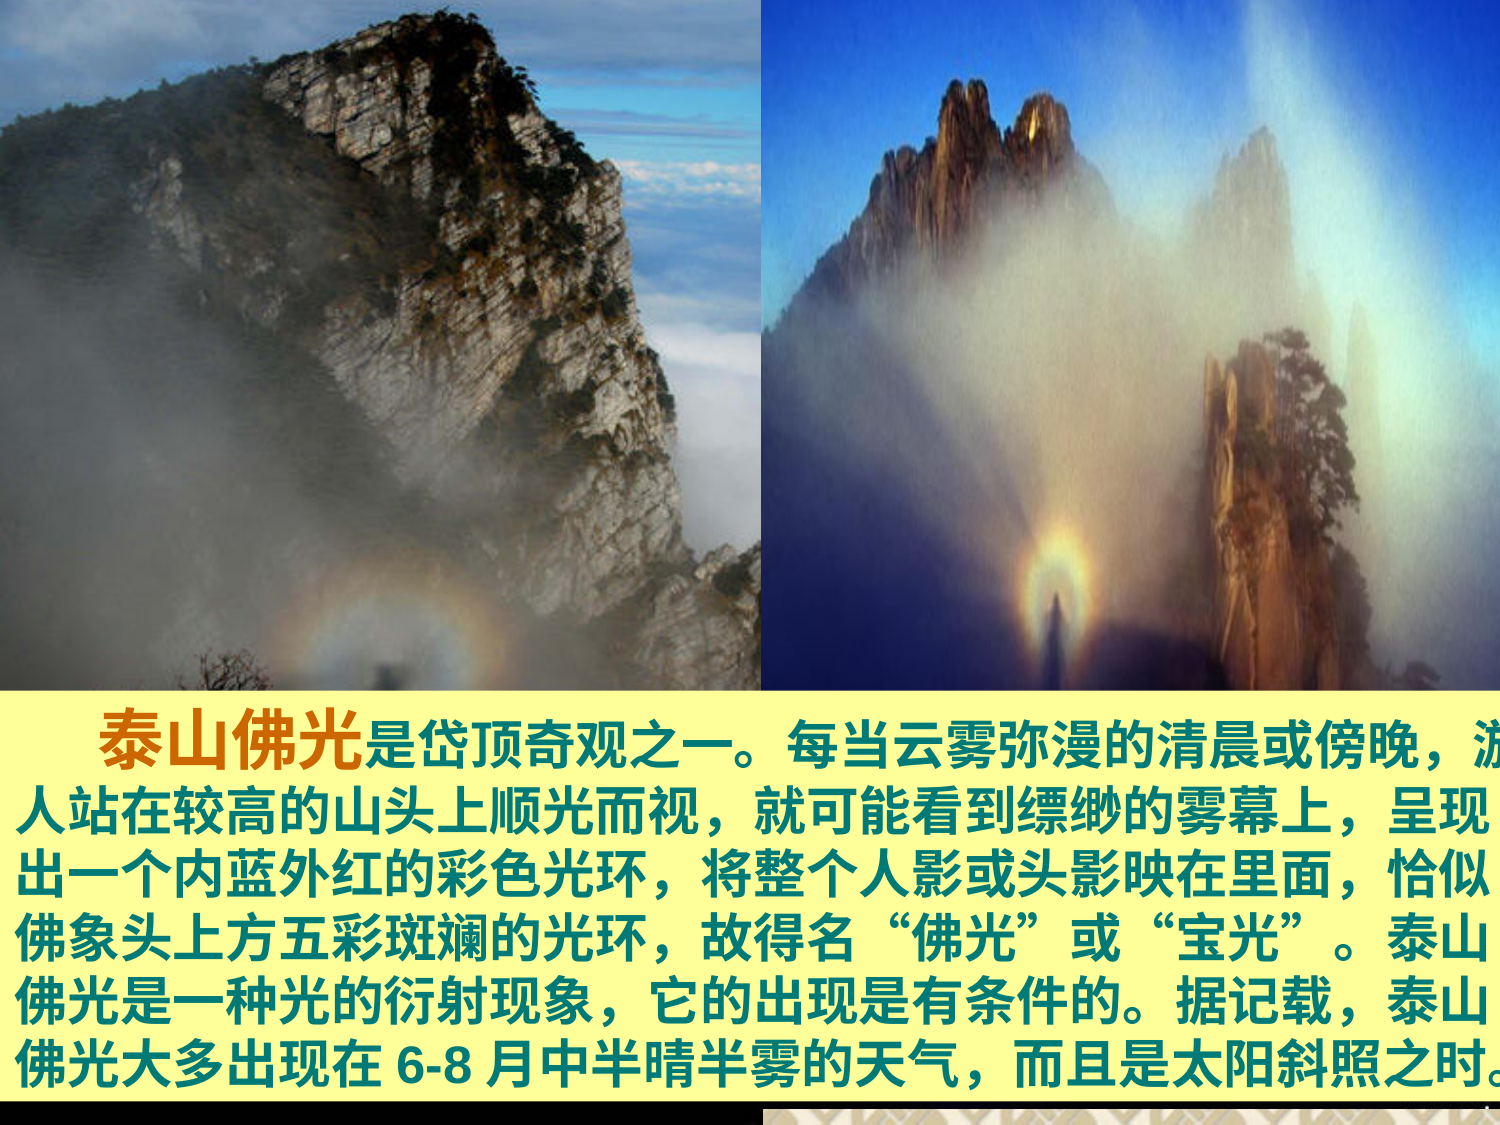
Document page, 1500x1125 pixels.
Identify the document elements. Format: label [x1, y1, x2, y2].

picture [763, 1109, 1500, 1125]
list [761, 0, 1500, 1109]
list [0, 0, 763, 1125]
